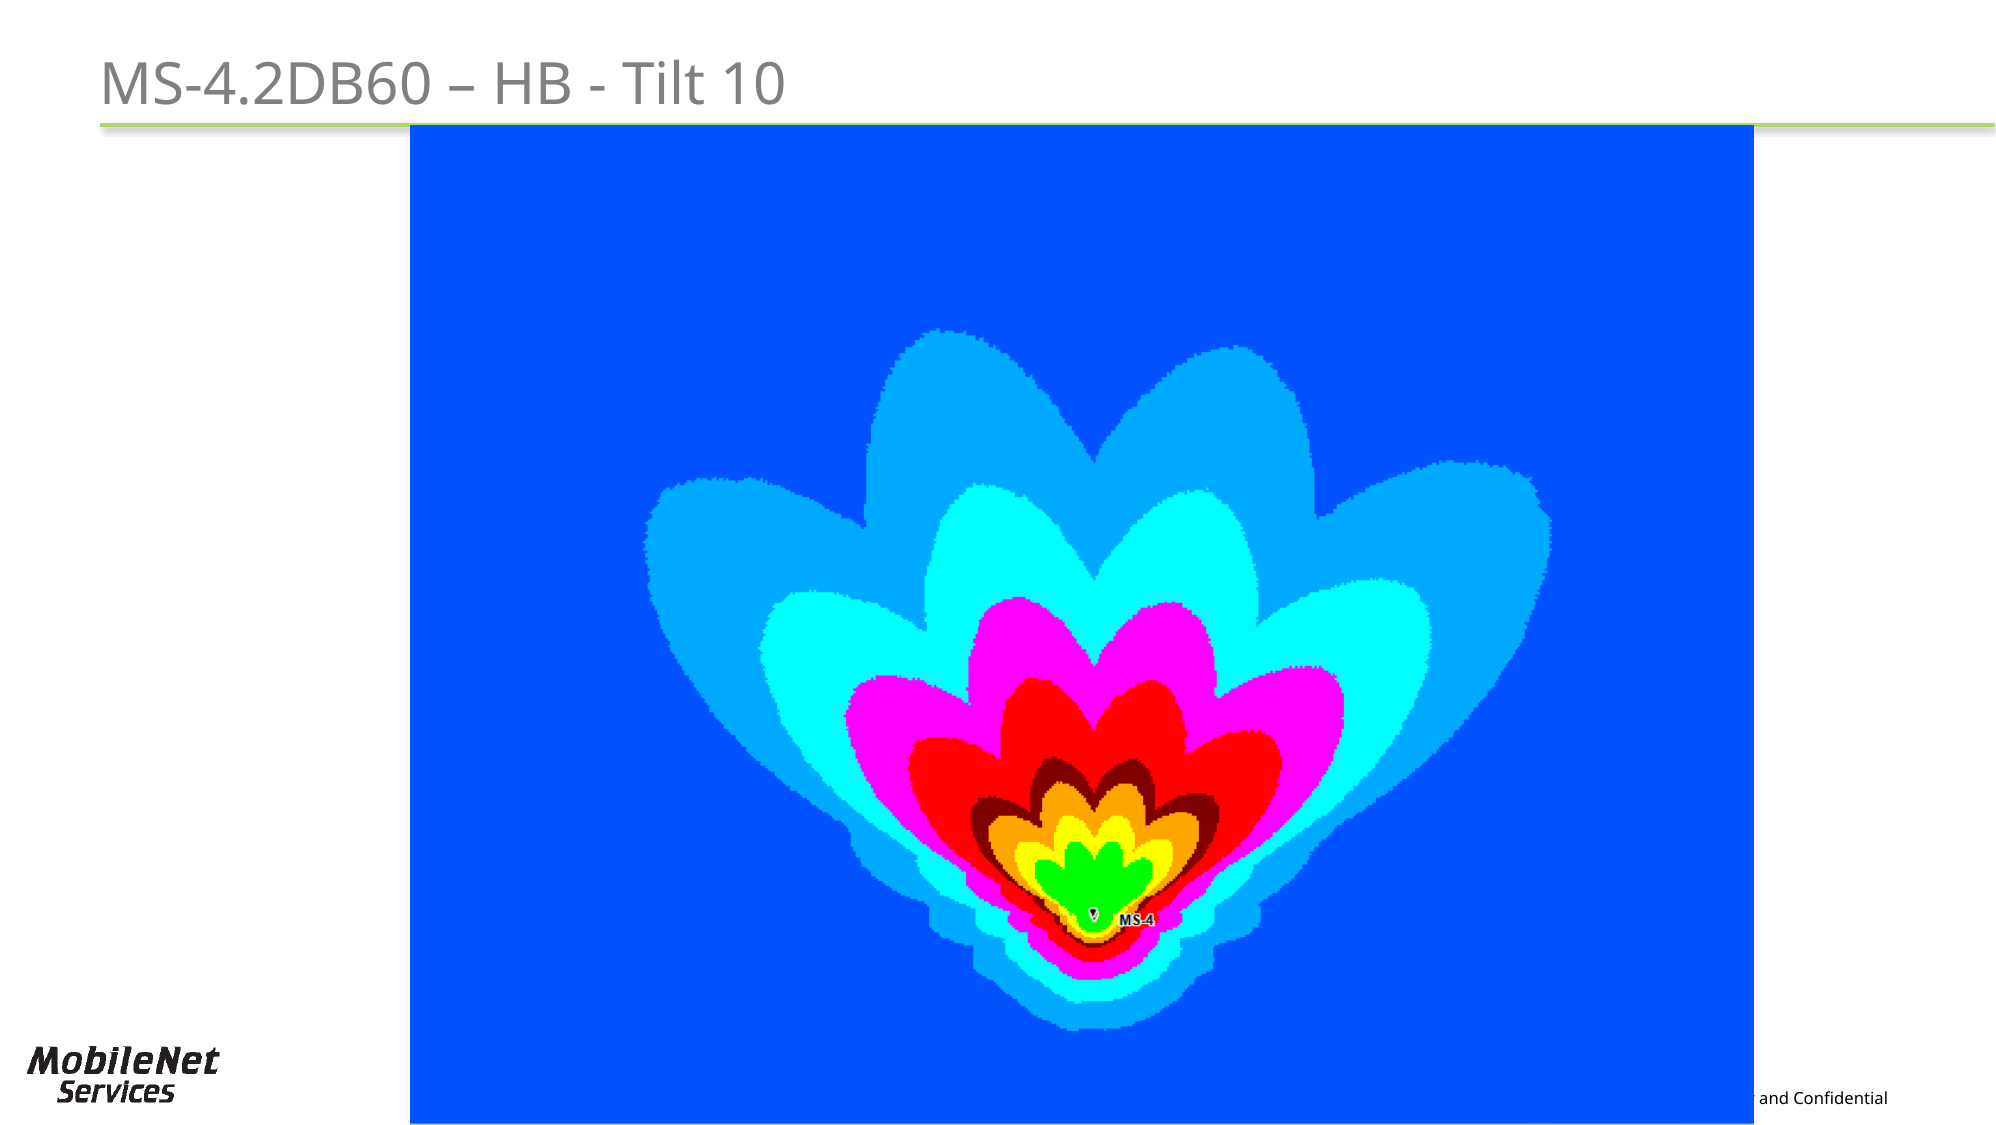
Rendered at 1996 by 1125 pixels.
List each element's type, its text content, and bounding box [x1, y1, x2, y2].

title MS-4.2DB60 – HB - Tilt 10 [85, 0, 1881, 175]
picture [409, 125, 1755, 1125]
picture [19, 1037, 226, 1113]
